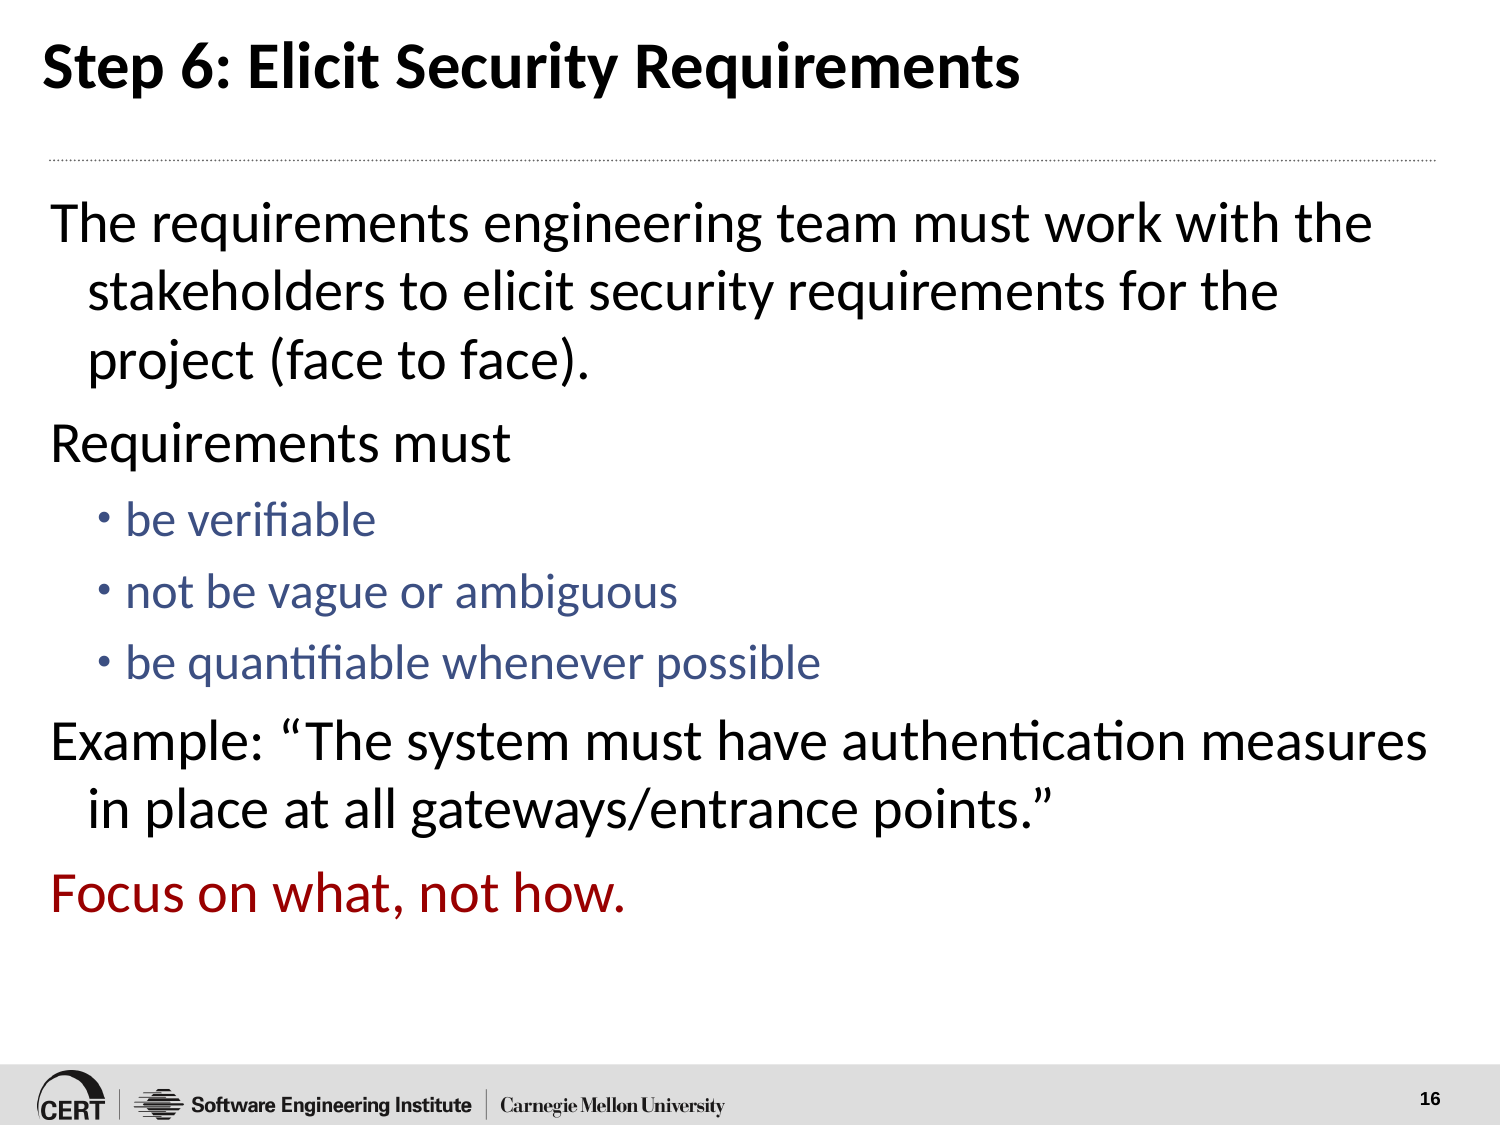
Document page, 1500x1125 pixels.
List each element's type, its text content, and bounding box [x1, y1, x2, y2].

list The requirements engineering team must work with the stakeholders to elicit security requirements for the project (face to face). Requirements must be verifiable not be vague or ambiguous be quantifiable whenever possible Example: “The system must have authentication measures in place at all gateways/entrance points.” Focus on what, not how. [49, 187, 1438, 1001]
picture [37, 1069, 725, 1122]
title Step 6: Elicit Security Requirements [42, 37, 1434, 155]
